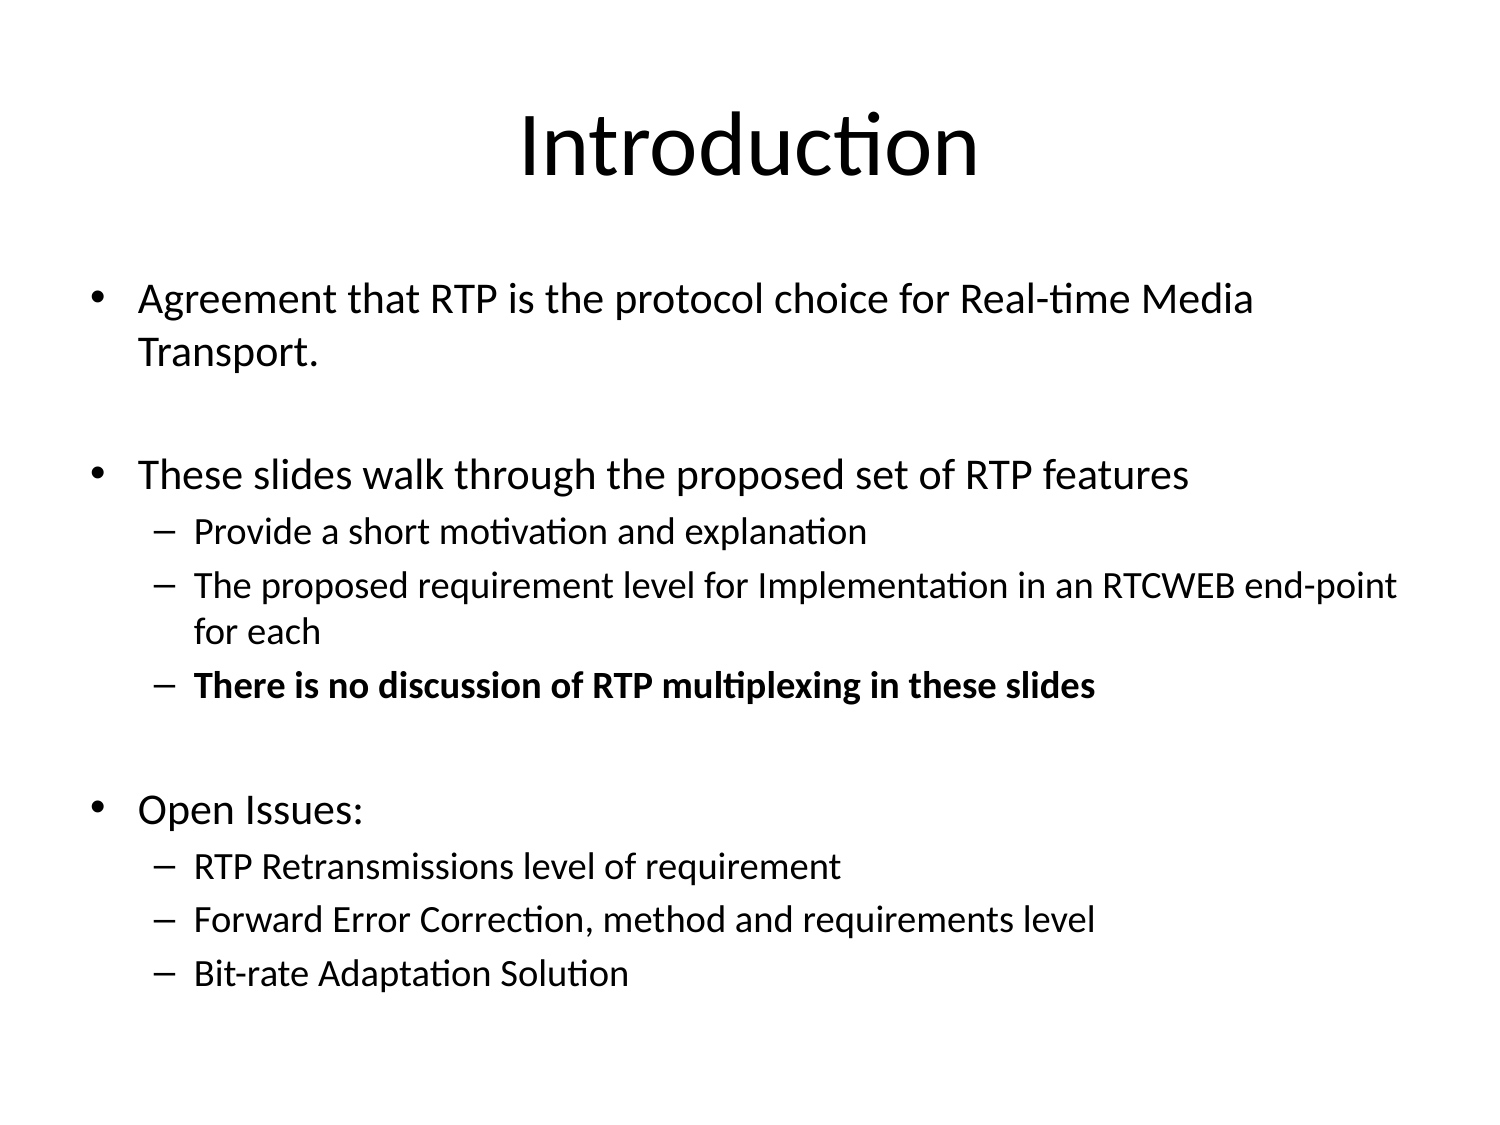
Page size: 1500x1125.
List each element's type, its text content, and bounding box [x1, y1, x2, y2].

list Agreement that RTP is the protocol choice for Real-time Media Transport. These slides walk through the proposed set of RTP features Provide a short motivation and explanation The proposed requirement level for Implementation in an RTCWEB end-point for each There is no discussion of RTP multiplexing in these slides Open Issues: RTP Retransmissions level of requirement Forward Error Correction, method and requirements level Bit-rate Adaptation Solution [75, 262, 1425, 1005]
title Introduction [75, 45, 1425, 233]
